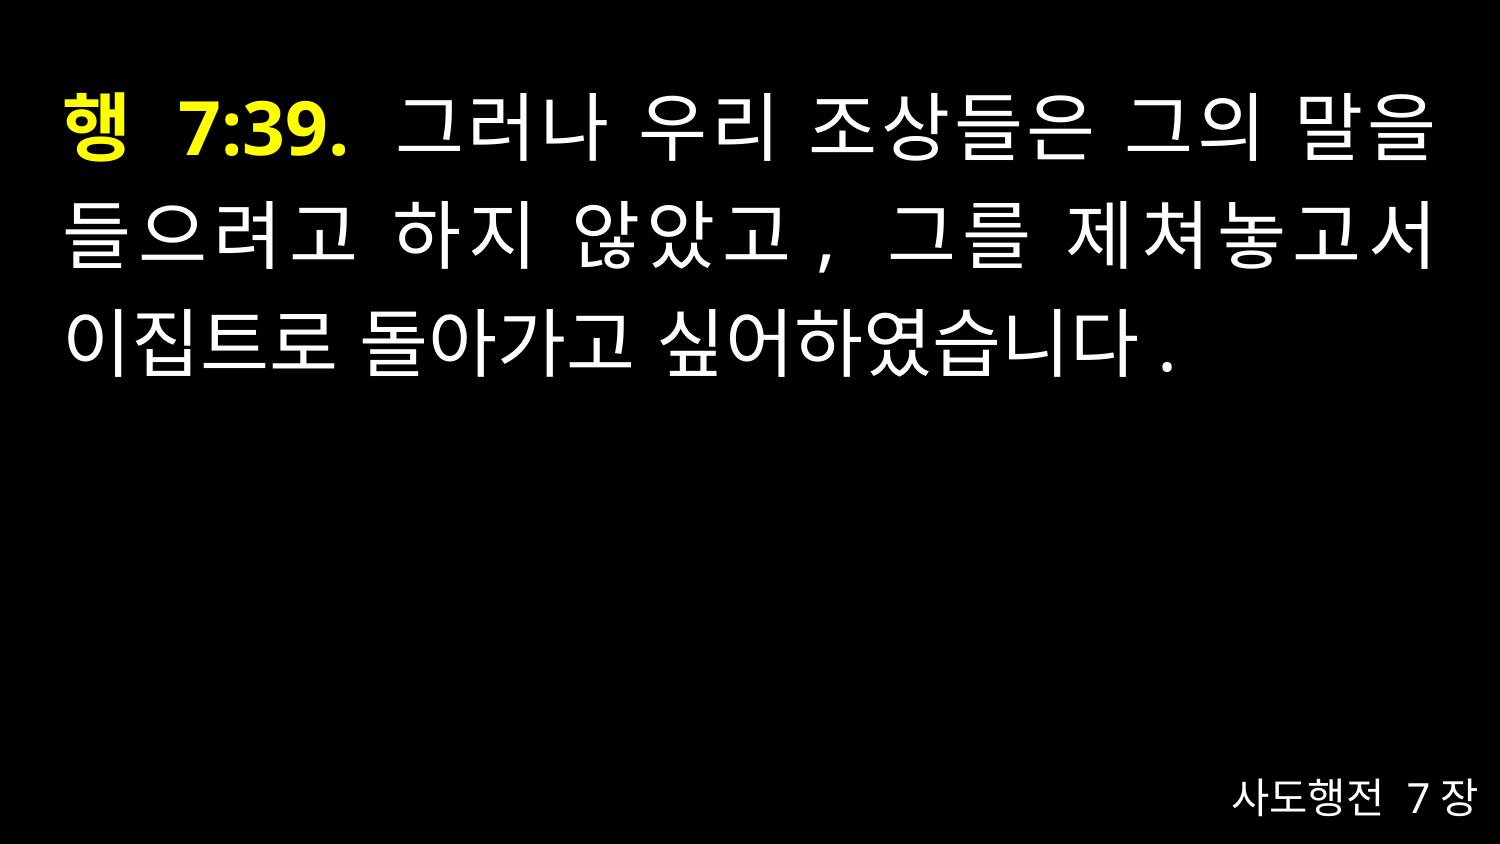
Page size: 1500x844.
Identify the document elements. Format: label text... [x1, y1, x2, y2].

title 행 7:39. 그러나 우리 조상들은 그의 말을 들으려고 하지 않았고, 그를 제쳐놓고서 이집트로 돌아가고 싶어하였습니다. [0, 0, 1500, 844]
subtitle 사도행전 7장 [916, 770, 1500, 844]
